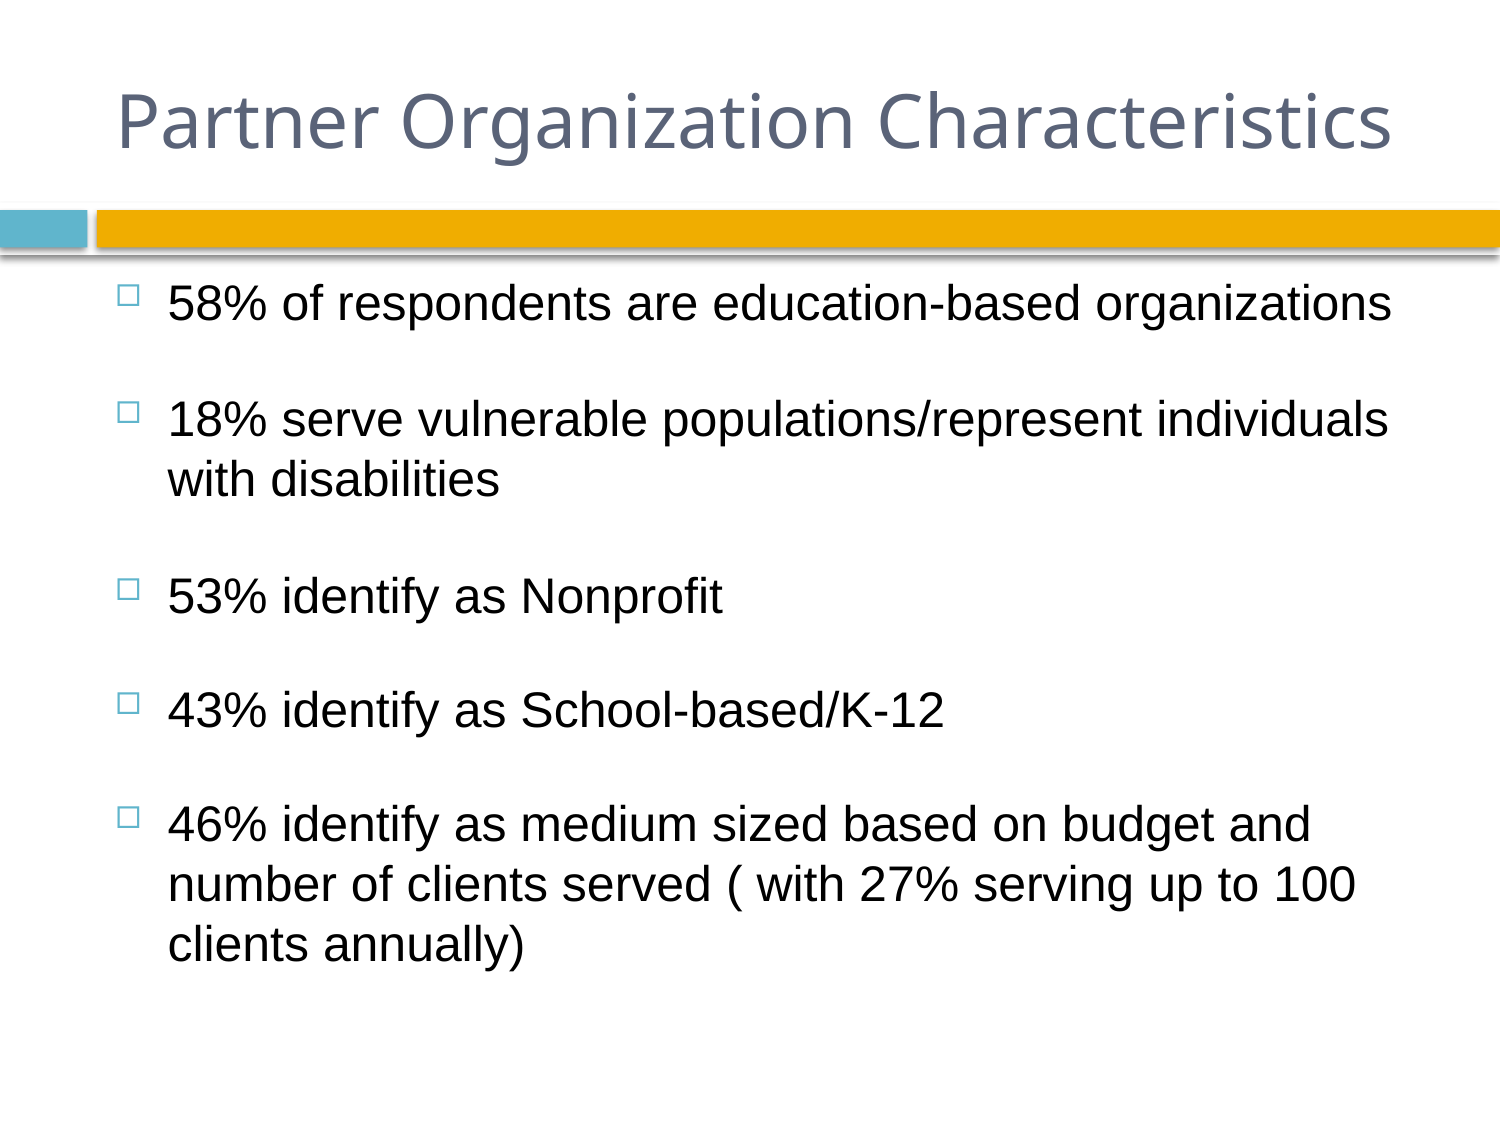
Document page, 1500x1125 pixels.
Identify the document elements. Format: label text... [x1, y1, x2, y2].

title Partner Organization Characteristics [100, 37, 1438, 200]
list 58% of respondents are education-based organizations 18% serve vulnerable populations/represent individuals with disabilities 53% identify as Nonprofit 43% identify as School-based/K-12 46% identify as medium sized based on budget and number of clients served ( with 27% serving up to 100 clients annually) [100, 262, 1438, 1000]
